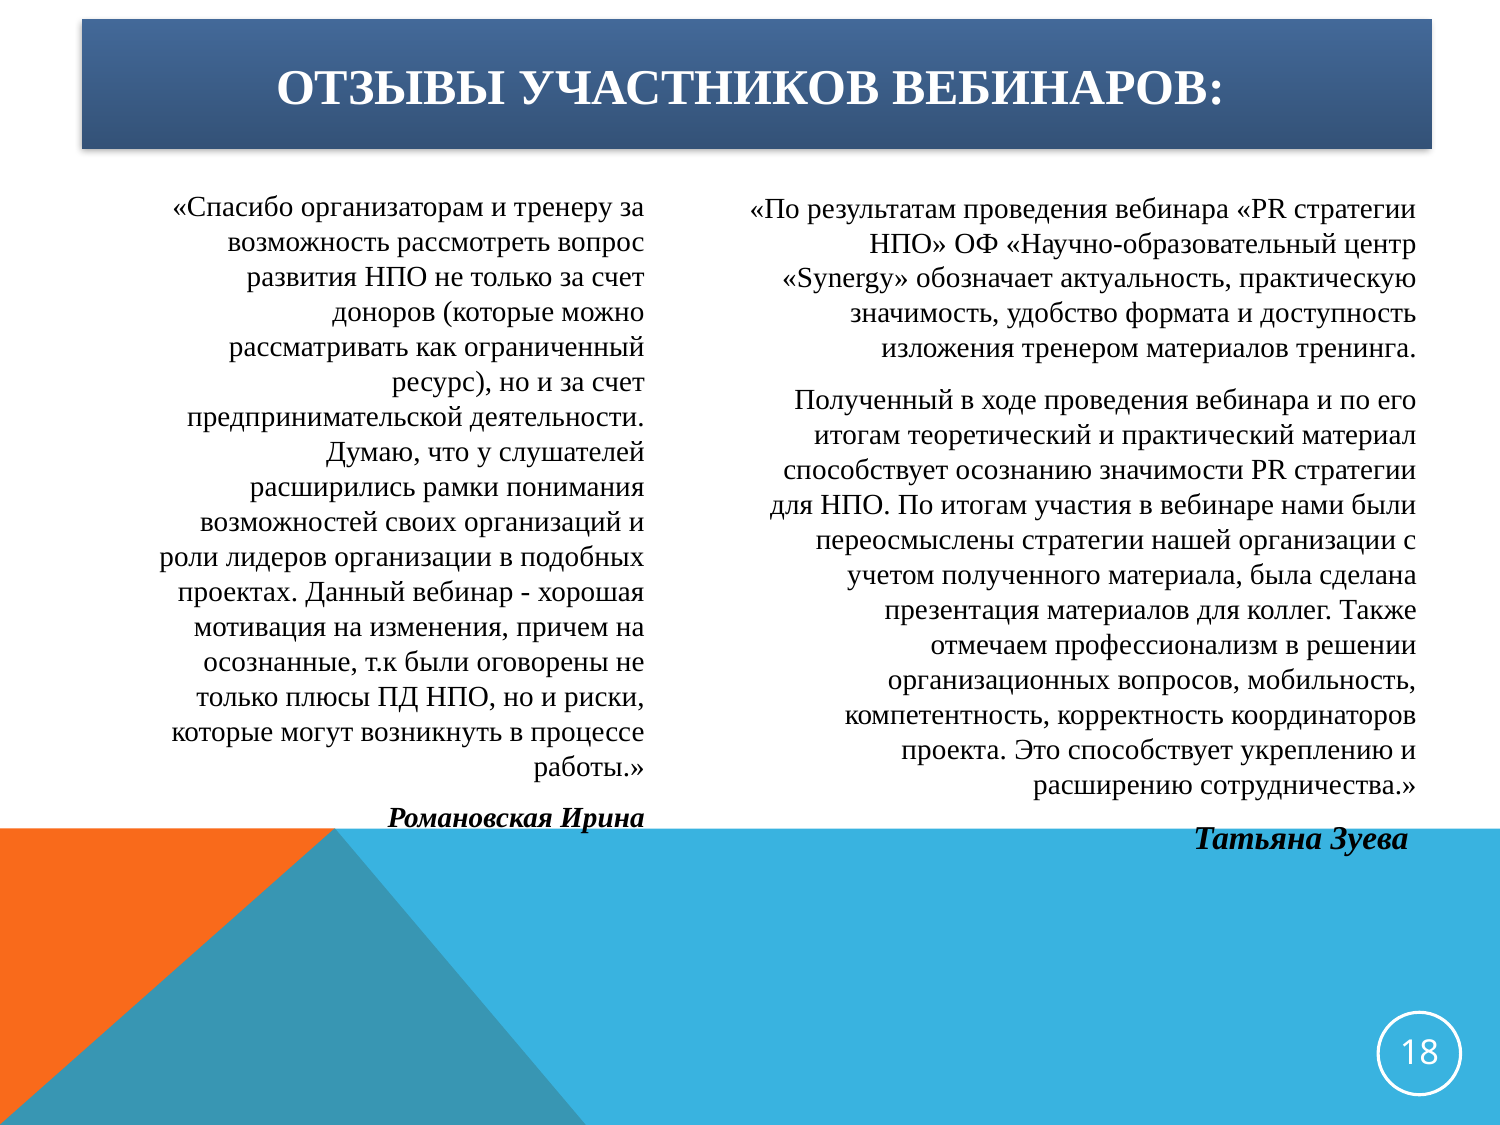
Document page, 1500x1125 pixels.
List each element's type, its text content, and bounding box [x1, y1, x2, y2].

list «По результатам проведения вебинара «PR стратегии НПО» ОФ «Научно-образовательный центр «Synergy» обозначает актуальность, практическую значимость, удобство формата и доступность изложения тренером материалов тренинга. Полученный в ходе проведения вебинара и по его итогам теоретический и практический материал способствует осознанию значимости PR стратегии для НПО. По итогам участия в вебинаре нами были переосмыслены стратегии нашей организации с учетом полученного материала, была сделана презентация материалов для коллег. Также отмечаем профессионализм в решении организационных вопросов, мобильность, компетентность, корректность координаторов проекта. Это способствует укреплению и расширению сотрудничества.» Татьяна Зуева [690, 181, 1432, 690]
title Отзывы участников вебинаров: [82, 19, 1432, 149]
list «Спасибо организаторам и тренеру за возможность рассмотреть вопрос развития НПО не только за счет доноров (которые можно рассматривать как ограниченный ресурс), но и за счет предпринимательской деятельности. Думаю, что у слушателей расширились рамки понимания возможностей своих организаций и роли лидеров организации в подобных проектах. Данный вебинар - хорошая мотивация на изменения, причем на осознанные, т.к были оговорены не только плюсы ПД НПО, но и риски, которые могут возникнуть в процессе работы.» Романовская Ирина [82, 179, 660, 965]
slide_number 18 [1376, 1010, 1463, 1097]
